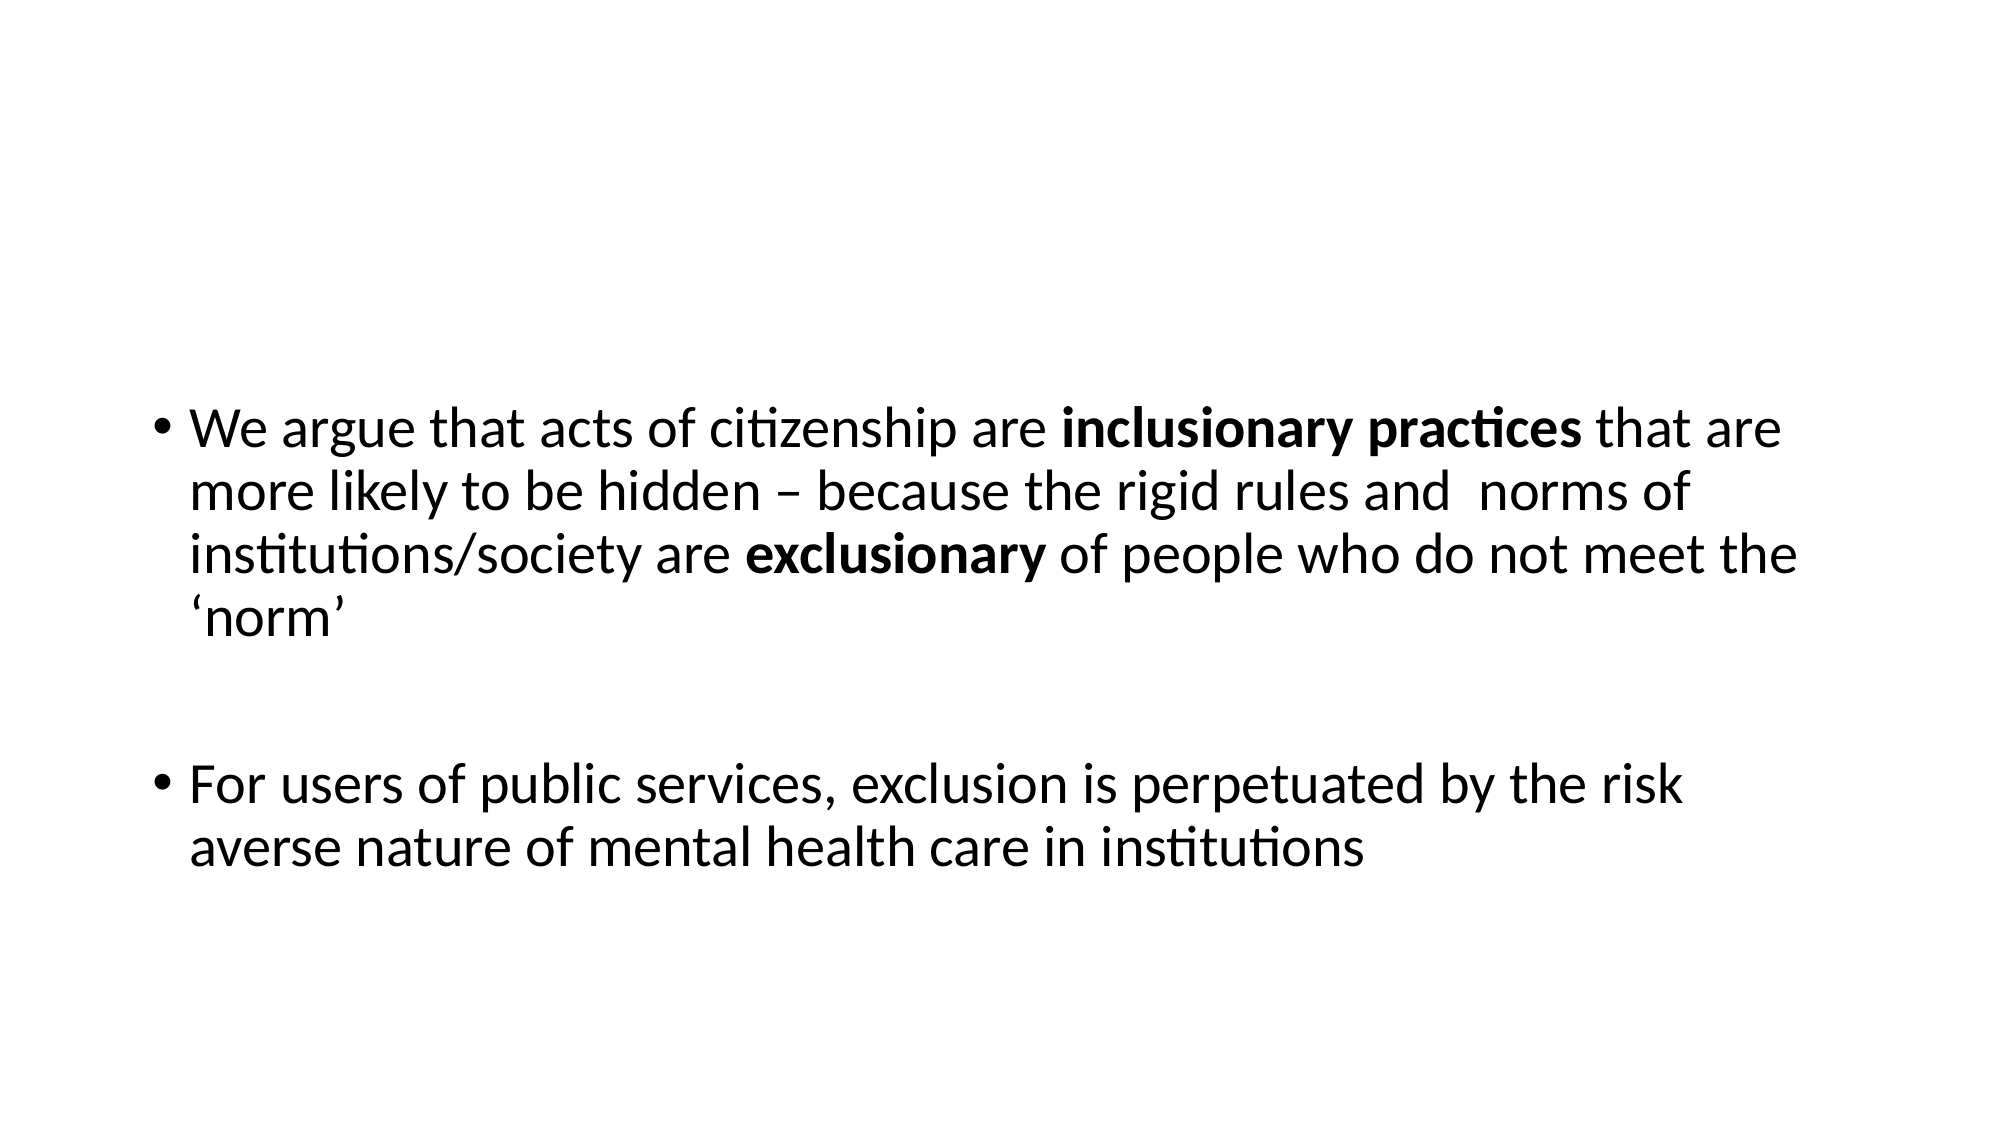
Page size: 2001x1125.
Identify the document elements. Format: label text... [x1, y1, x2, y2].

list We argue that acts of citizenship are inclusionary practices that are more likely to be hidden – because the rigid rules and norms of institutions/society are exclusionary of people who do not meet the ‘norm’ For users of public services, exclusion is perpetuated by the risk averse nature of mental health care in institutions [137, 299, 1863, 1014]
